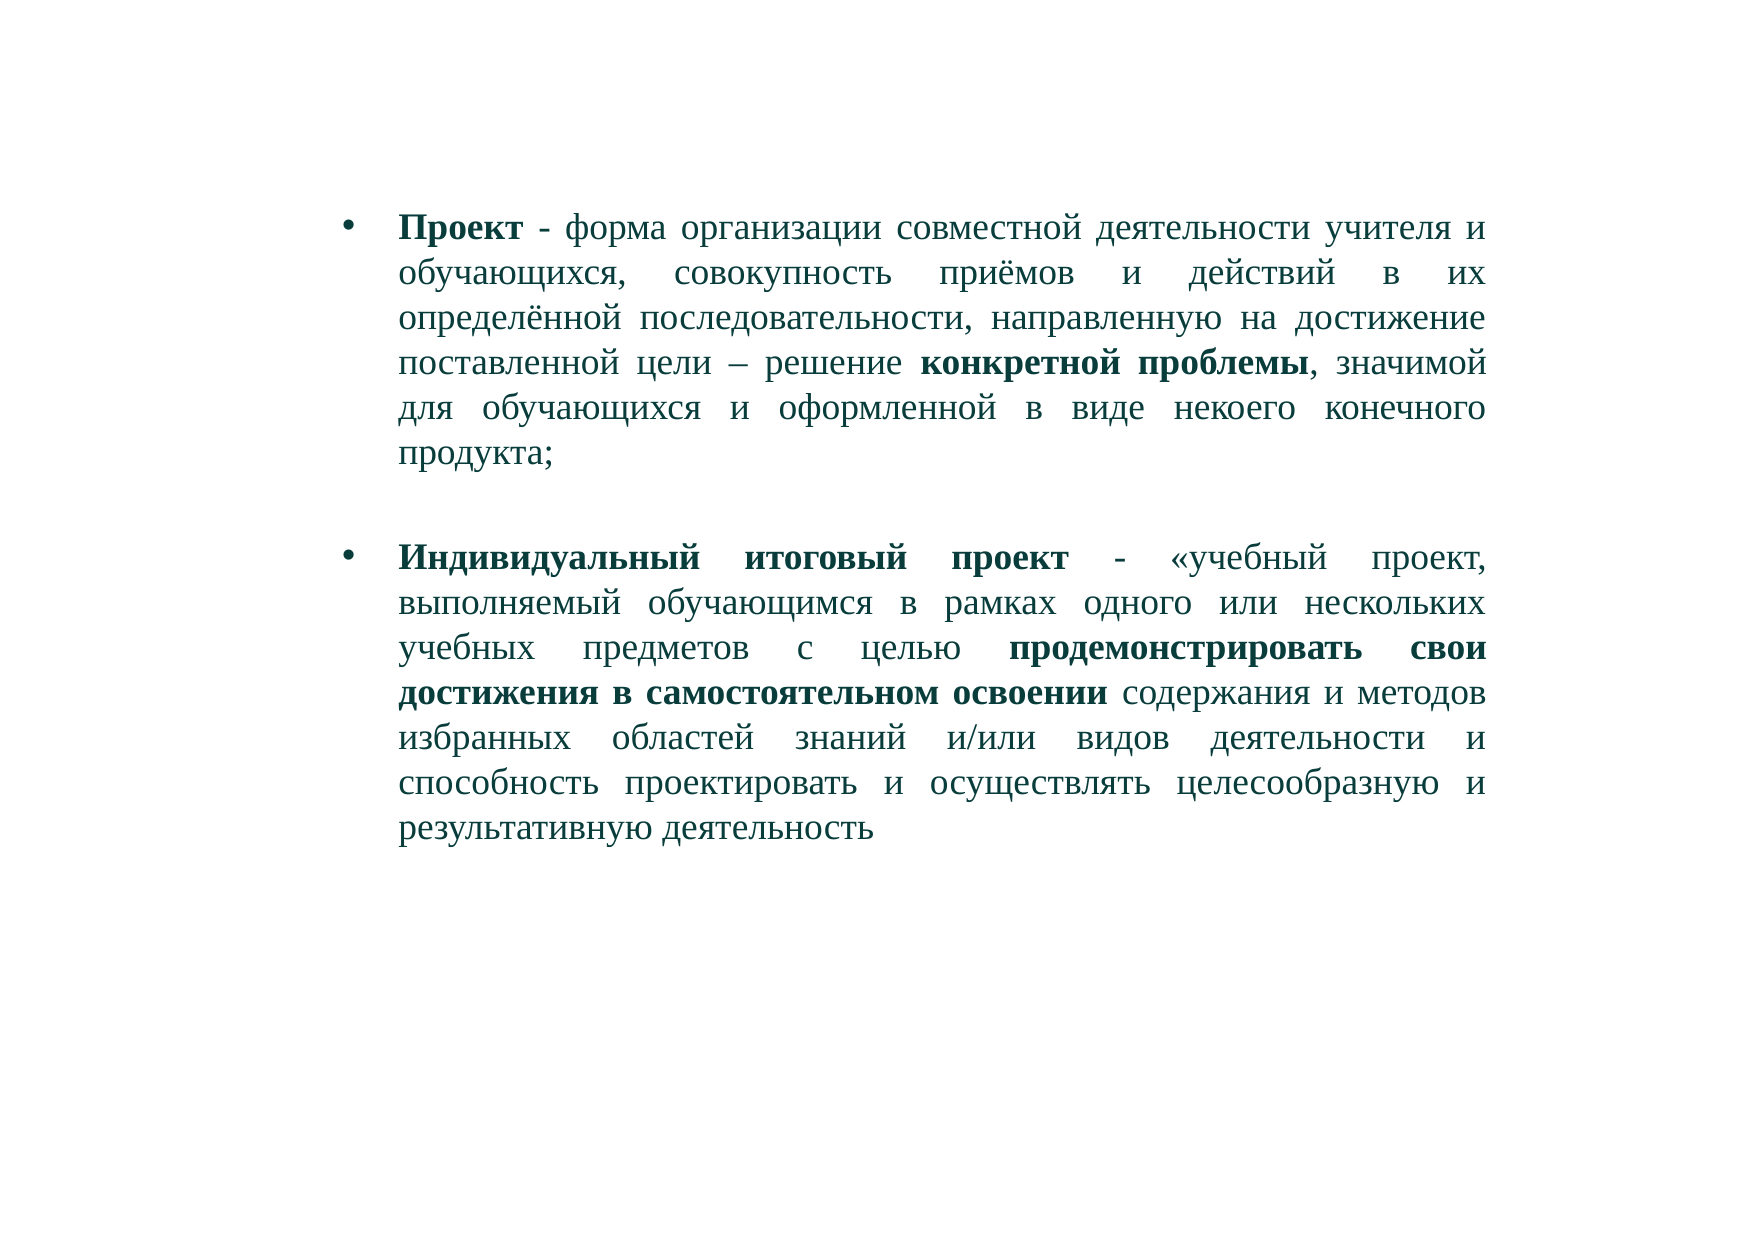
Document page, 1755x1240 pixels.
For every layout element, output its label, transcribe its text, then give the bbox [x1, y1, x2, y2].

text_box Проект - форма организации совместной деятельности учителя и обучающихся, совокупность приёмов и действий в их определённой последовательности, направленную на достижение поставленной цели – решение конкретной проблемы, значимой для обучающихся и оформленной в виде некоего конечного продукта; Индивидуальный итоговый проект - «учебный проект, выполняемый обучающимся в рамках одного или нескольких учебных предметов с целью продемонстрировать свои достижения в самостоятельном освоении содержания и методов избранных областей знаний и/или видов деятельности и способность проектировать и осуществлять целесообразную и результативную деятельность [327, 194, 1503, 1170]
